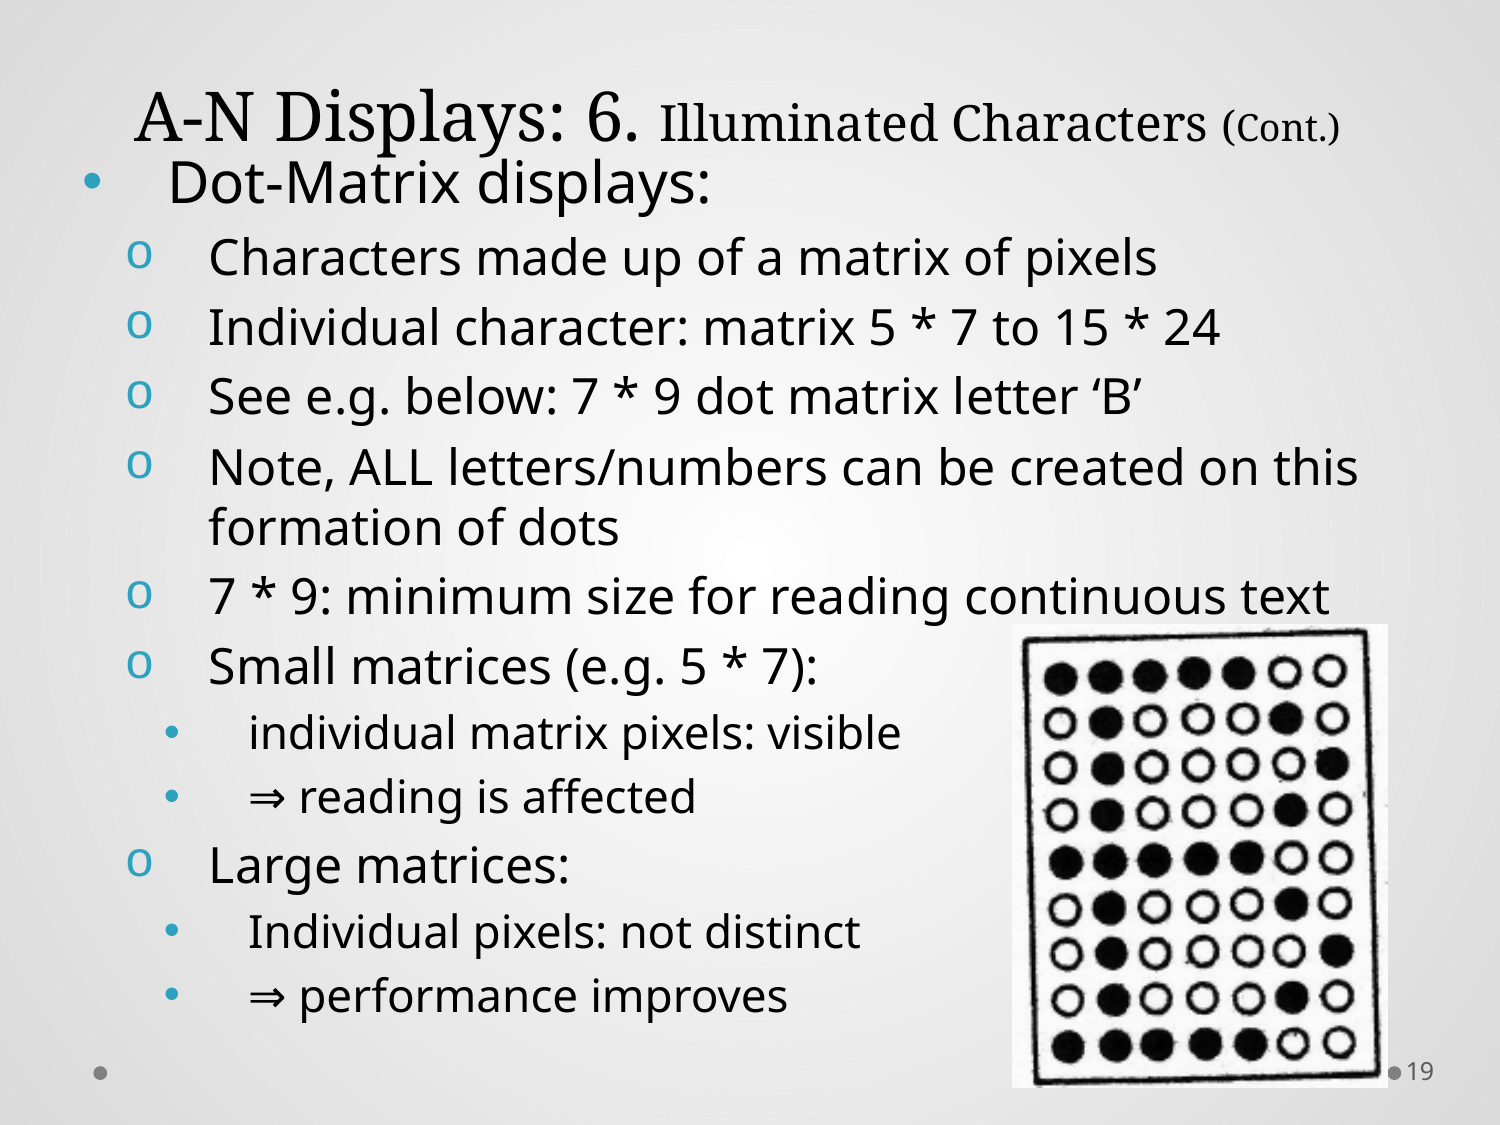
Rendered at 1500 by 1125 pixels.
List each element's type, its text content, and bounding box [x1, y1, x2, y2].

title A-N Displays: 6. Illuminated Characters (Cont.) [62, 62, 1413, 137]
picture [1012, 623, 1388, 1088]
slide_number 19 [1401, 1042, 1494, 1103]
list Dot-Matrix displays: Characters made up of a matrix of pixels Individual character: matrix 5 * 7 to 15 * 24 See e.g. below: 7 * 9 dot matrix letter ‘B’ Note, ALL letters/numbers can be created on this formation of dots 7 * 9: minimum size for reading continuous text Small matrices (e.g. 5 * 7): individual matrix pixels: visible ⇒ reading is affected Large matrices: Individual pixels: not distinct ⇒ performance improves [50, 137, 1425, 1113]
